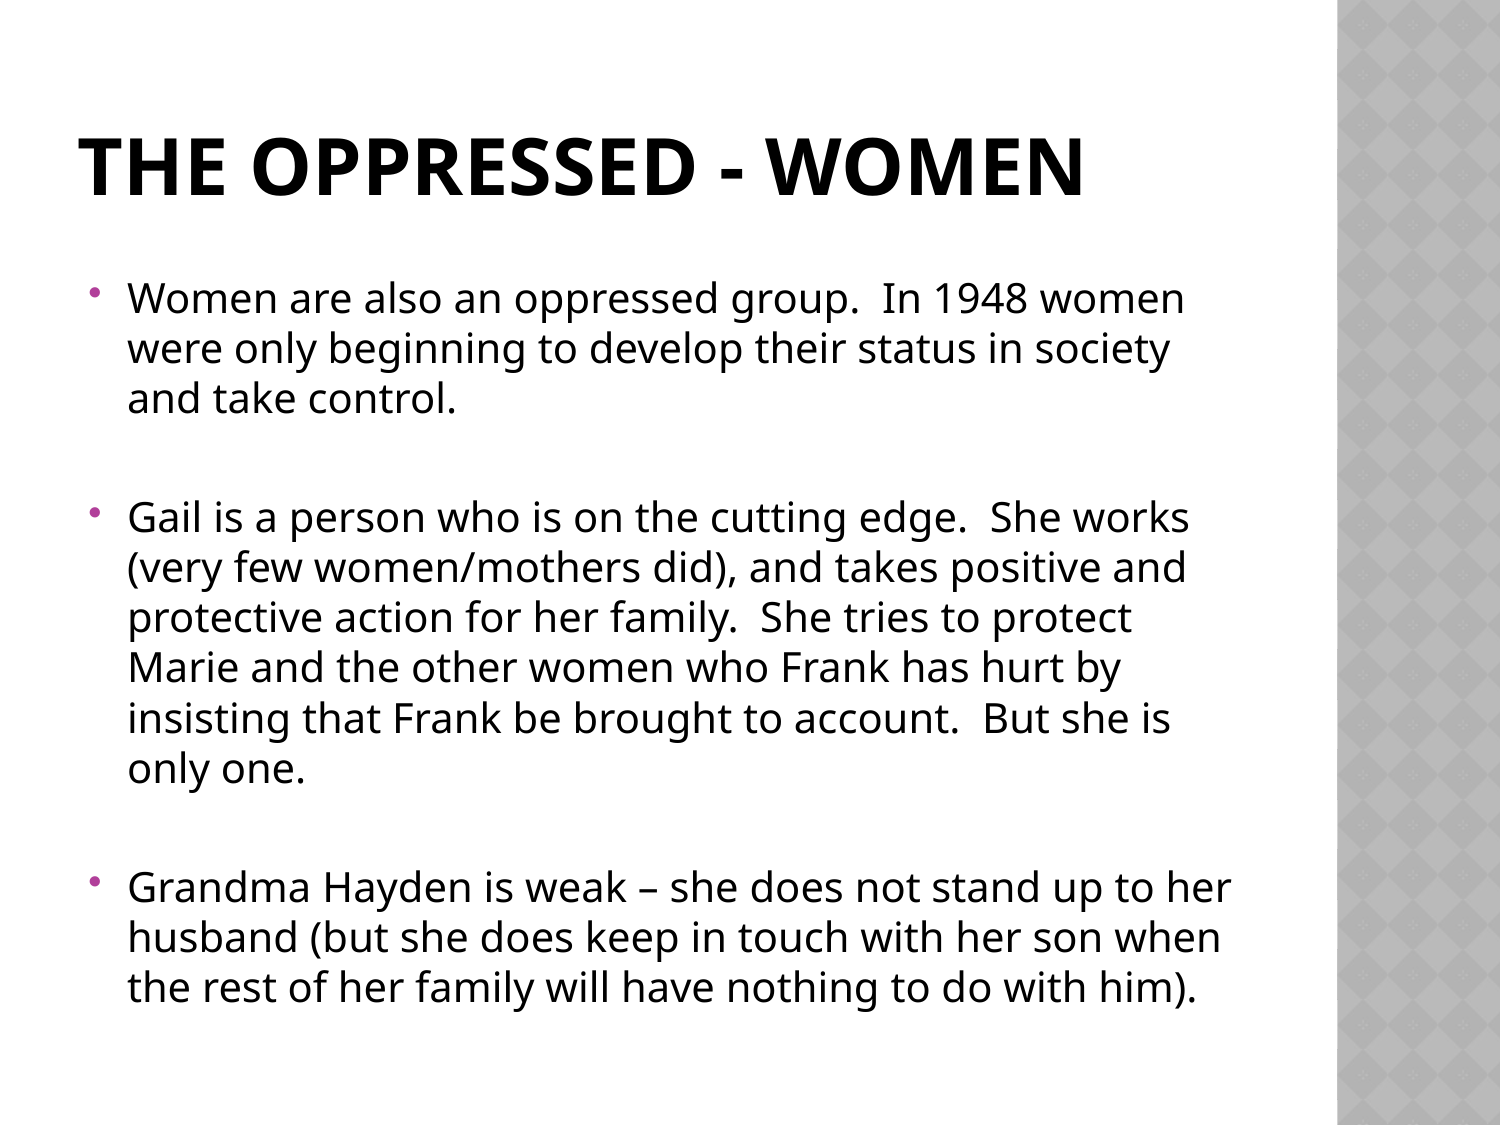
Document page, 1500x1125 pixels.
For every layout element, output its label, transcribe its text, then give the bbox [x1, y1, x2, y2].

title The oppressed - women [70, 23, 1258, 211]
list Women are also an oppressed group. In 1948 women were only beginning to develop their status in society and take control. Gail is a person who is on the cutting edge. She works (very few women/mothers did), and takes positive and protective action for her family. She tries to protect Marie and the other women who Frank has hurt by insisting that Frank be brought to account. But she is only one. Grandma Hayden is weak – she does not stand up to her husband (but she does keep in touch with her son when the rest of her family will have nothing to do with him). [75, 264, 1263, 1059]
